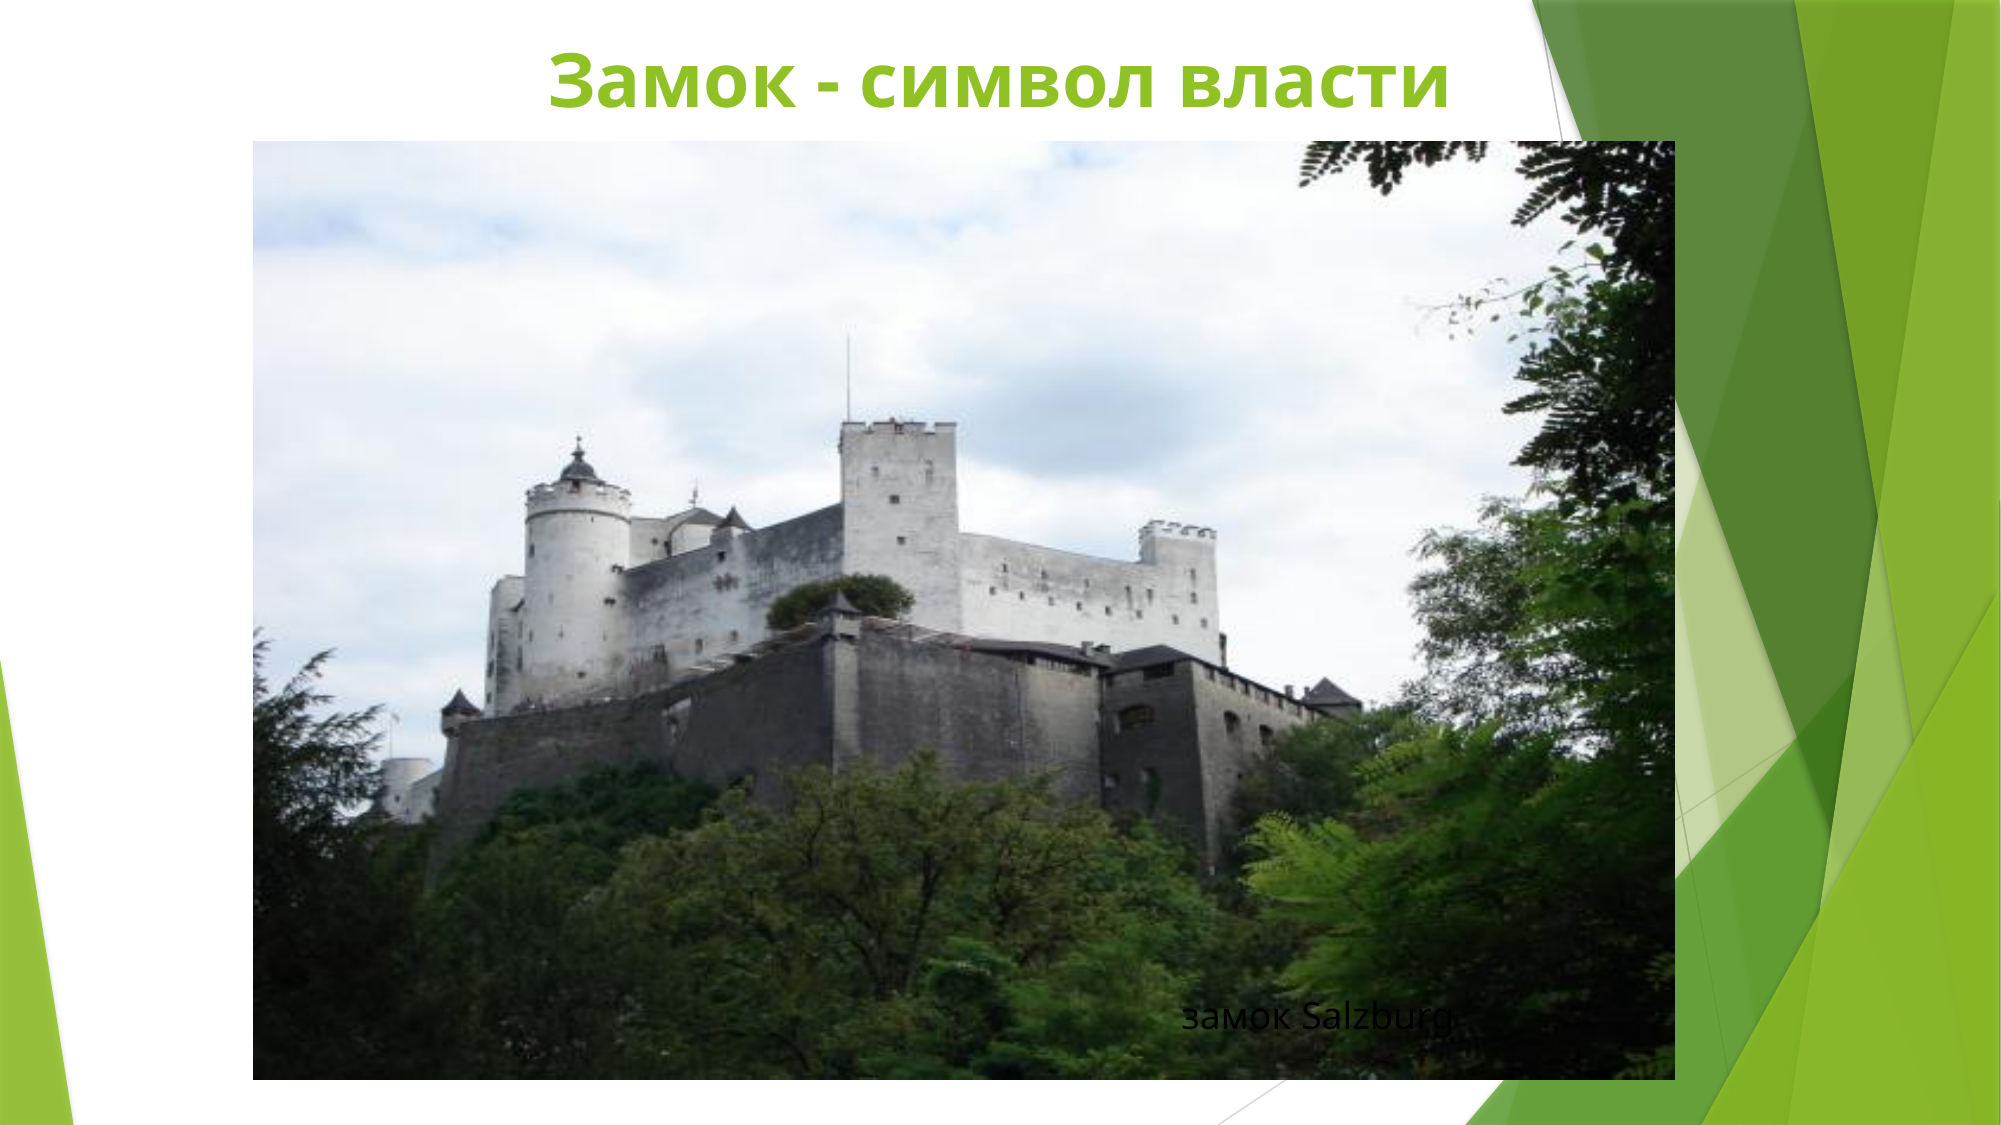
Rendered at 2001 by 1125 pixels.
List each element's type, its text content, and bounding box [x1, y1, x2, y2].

title Замок - символ власти [324, 24, 1675, 141]
picture [252, 141, 1676, 1081]
